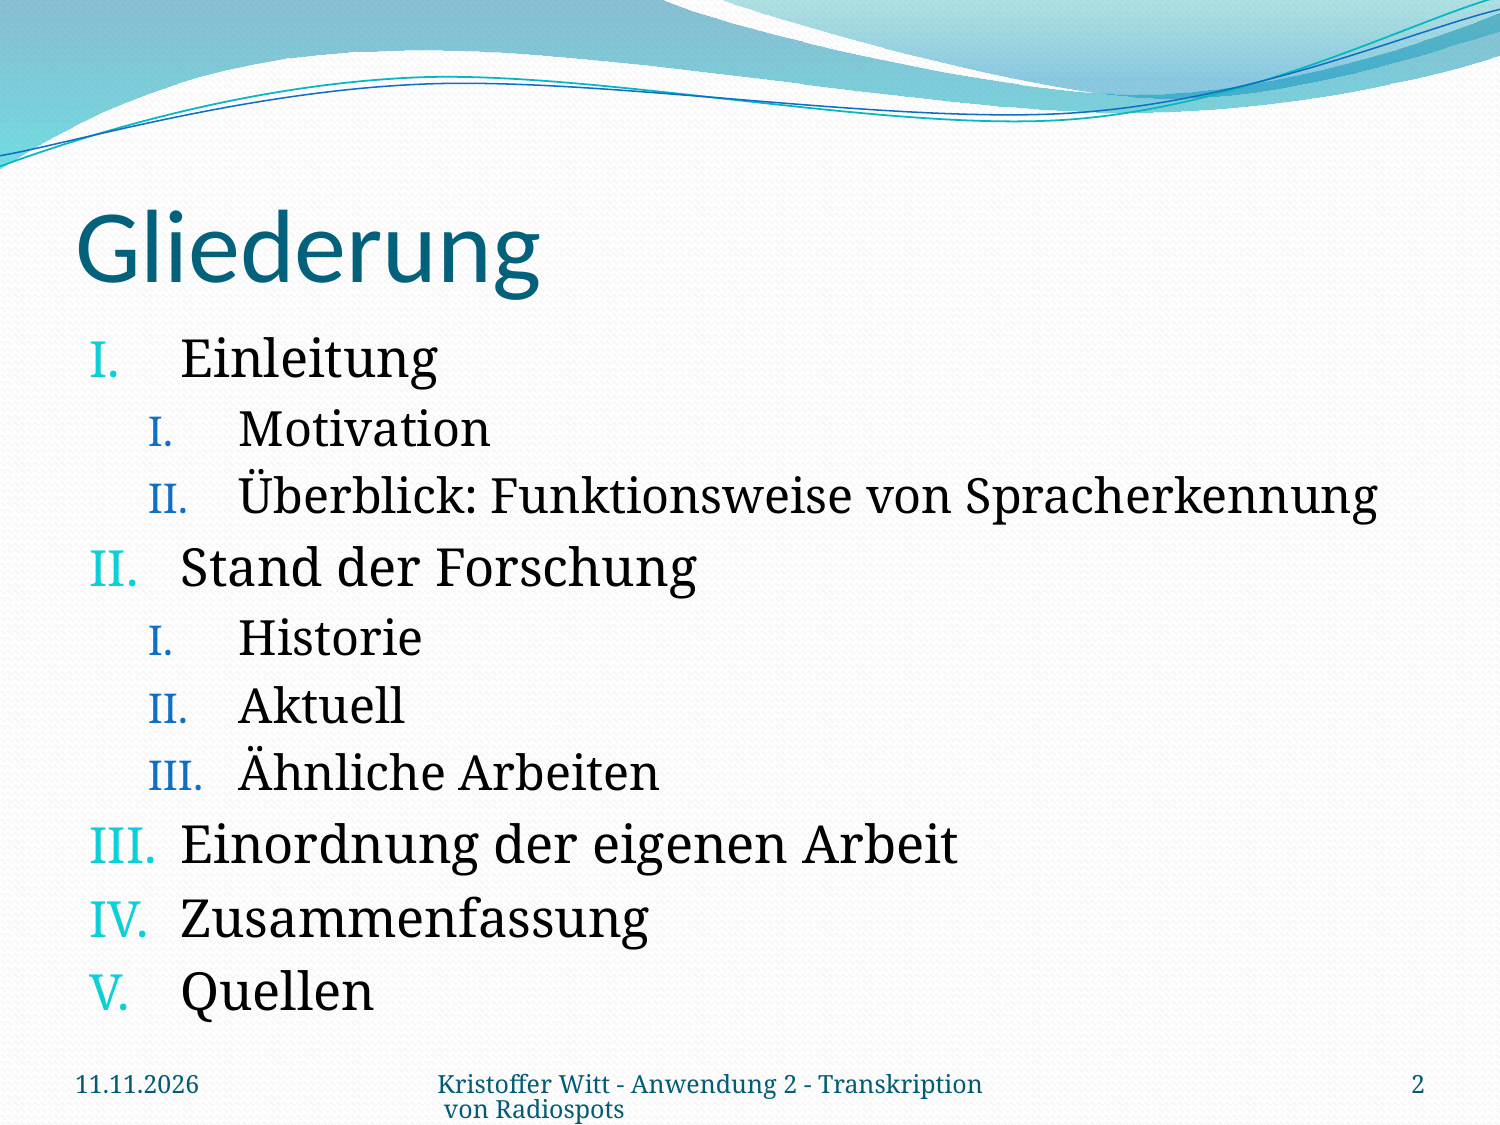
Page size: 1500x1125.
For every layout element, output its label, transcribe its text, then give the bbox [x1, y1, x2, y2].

title Gliederung [75, 115, 1425, 303]
slide_number 2 [1299, 1042, 1425, 1103]
list Einleitung Motivation Überblick: Funktionsweise von Spracherkennung Stand der Forschung Historie Aktuell Ähnliche Arbeiten Einordnung der eigenen Arbeit Zusammenfassung Quellen [75, 317, 1425, 1038]
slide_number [75, 1042, 425, 1103]
footer Kristoffer Witt - Anwendung 2 - Transkription von Radiospots [437, 1042, 988, 1103]
